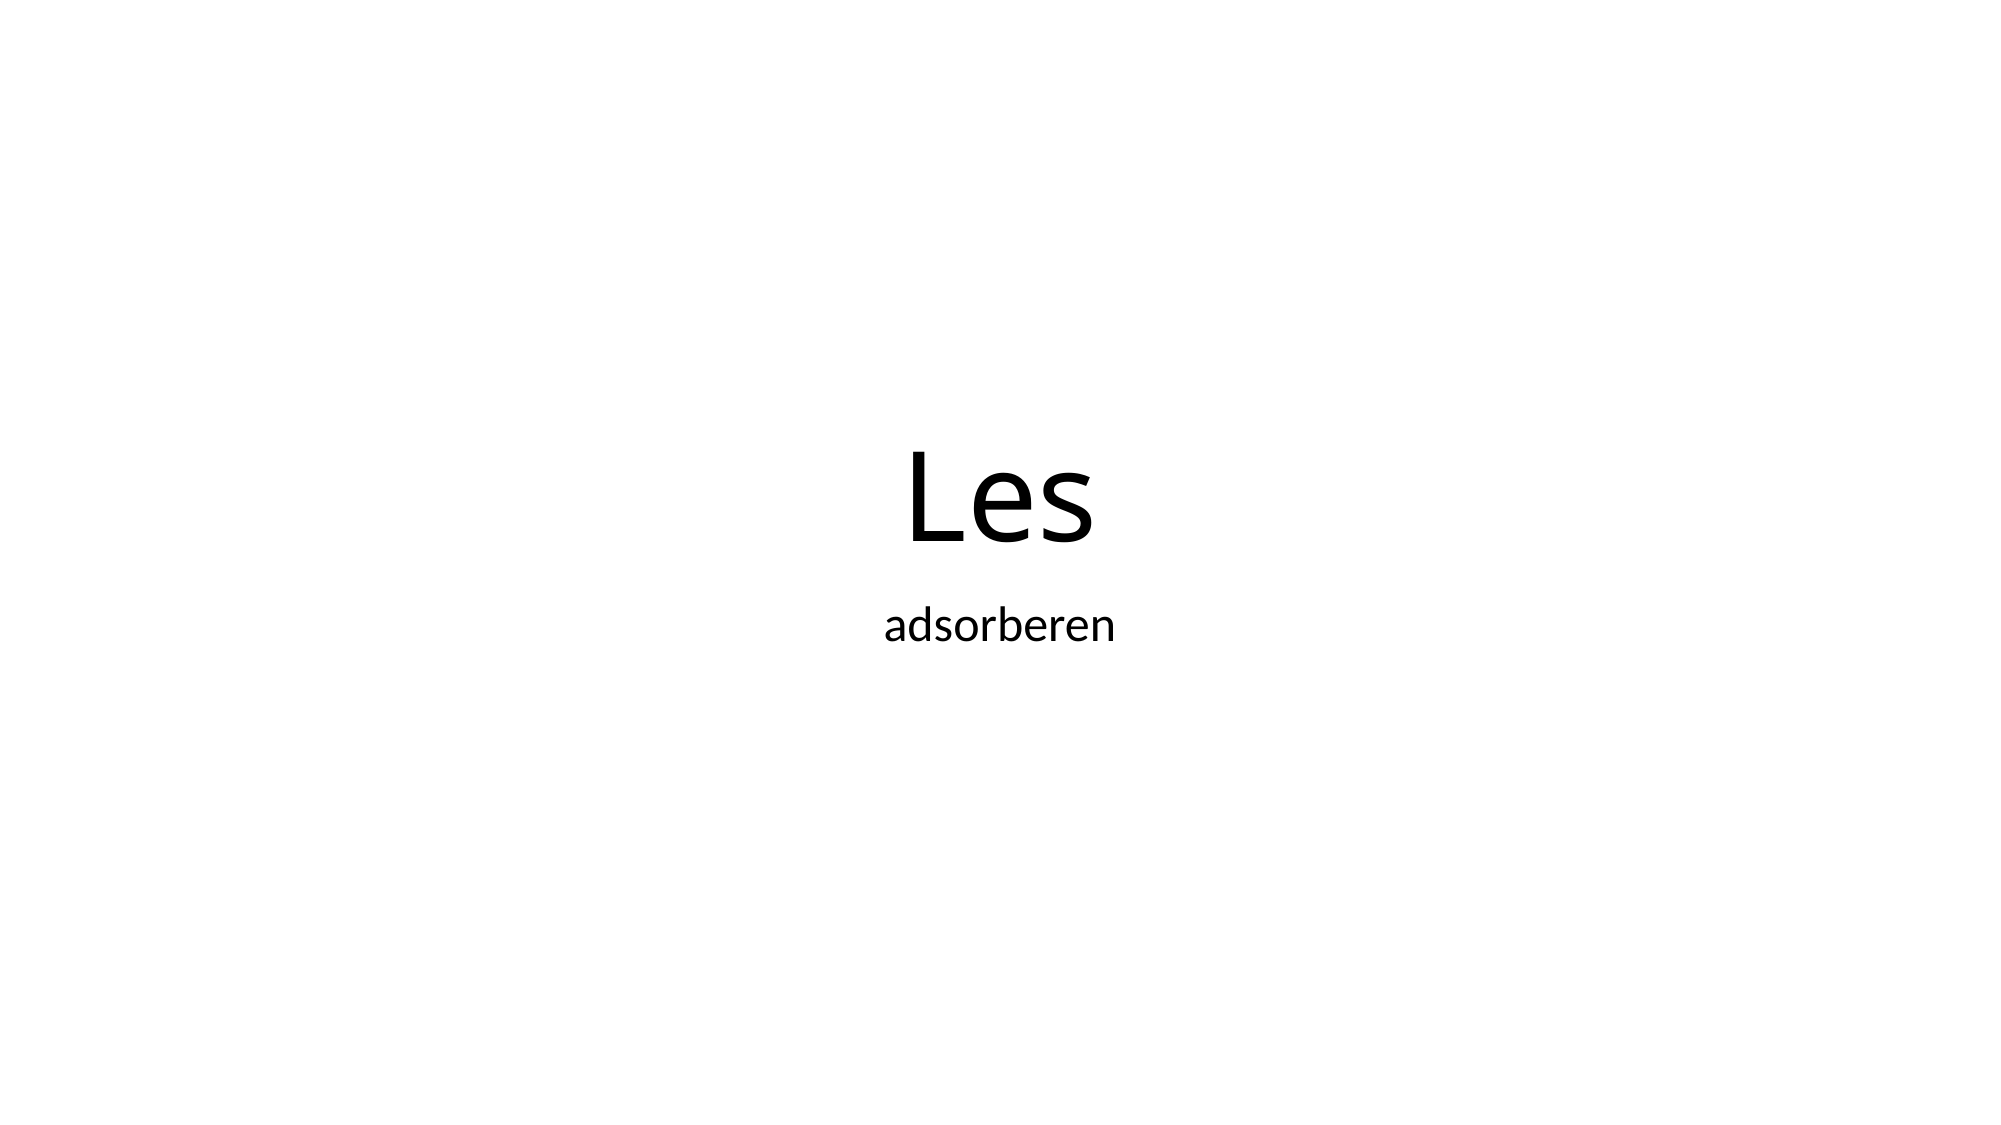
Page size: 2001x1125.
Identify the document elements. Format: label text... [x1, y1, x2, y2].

title Les [249, 184, 1750, 576]
subtitle adsorberen [249, 590, 1750, 863]
